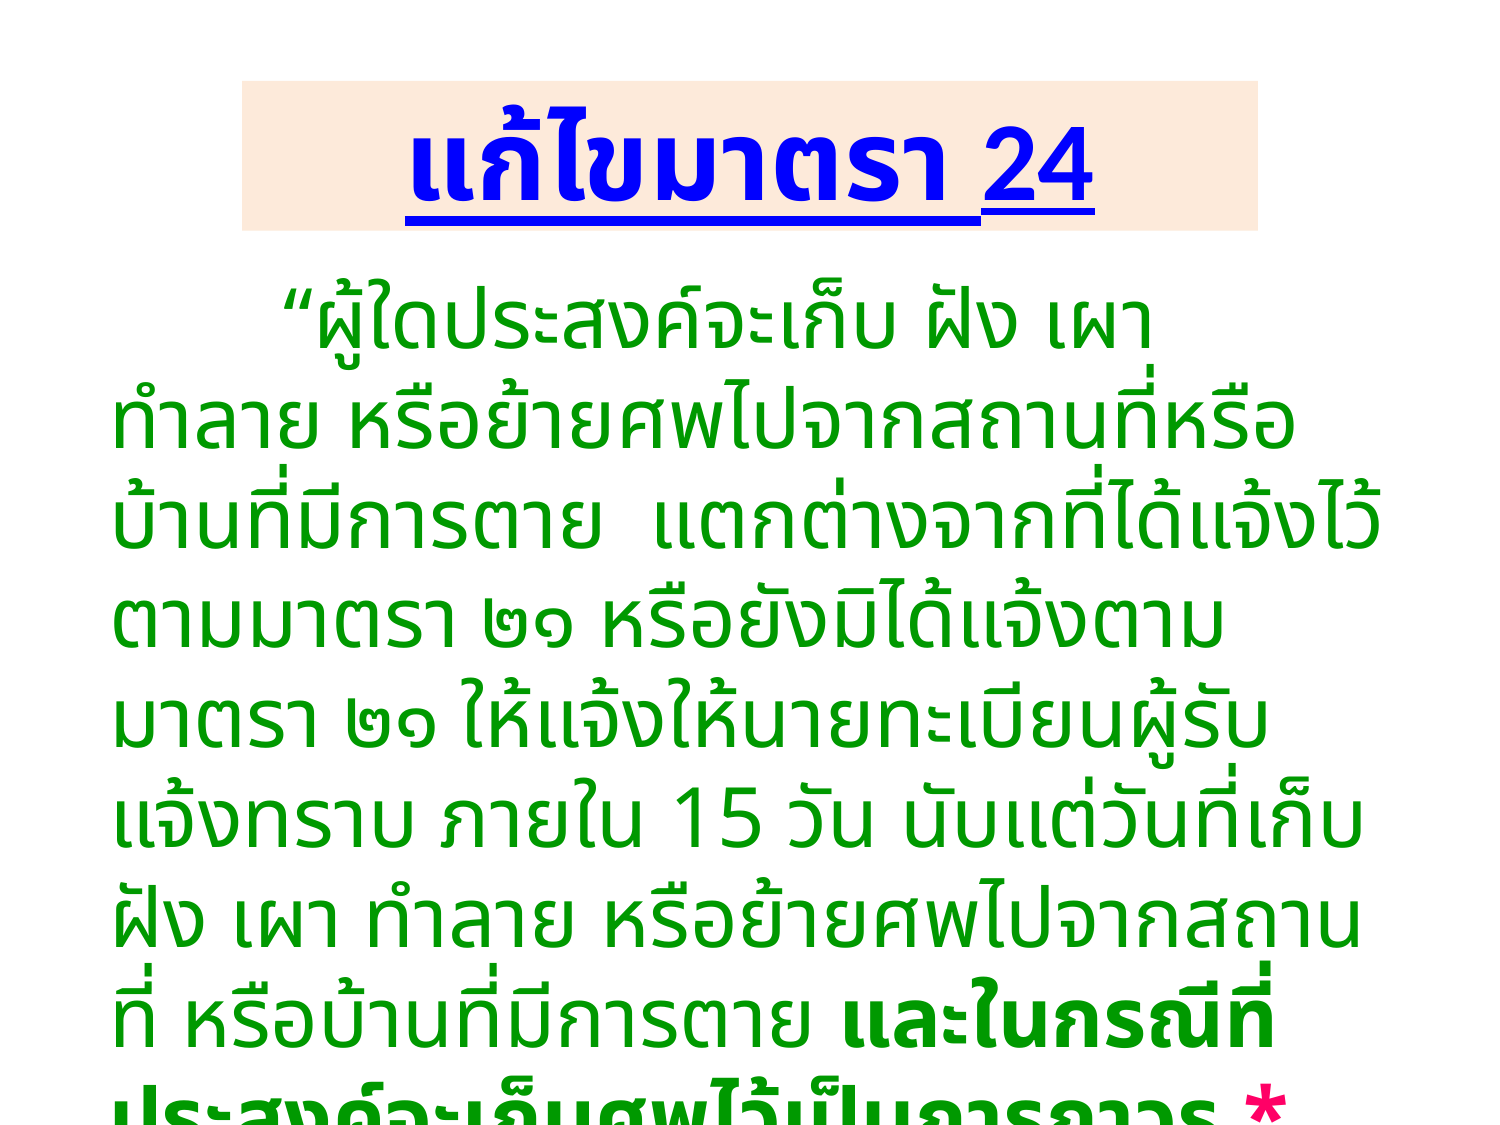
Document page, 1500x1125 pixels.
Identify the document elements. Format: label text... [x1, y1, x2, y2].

text_box “ผู้ใดประสงค์จะเก็บ ฝัง เผา ทำลาย หรือย้ายศพไปจากสถานที่หรือบ้านที่มีการตาย แตกต่างจากที่ได้แจ้งไว้ตามมาตรา ๒๑ หรือยังมิได้แจ้งตามมาตรา ๒๑ ให้แจ้งให้นายทะเบียนผู้รับแจ้งทราบ ภายใน 15 วัน นับแต่วันที่เก็บ ฝัง เผา ทำลาย หรือย้ายศพไปจากสถานที่ หรือบ้านที่มีการตาย และในกรณีที่ประสงค์จะเก็บศพไว้เป็นการถาวร * ให้แจ้งให้นายทะเบียนผู้รับแจ้งทราบภายใน 30 วัน นับแต่วันที่มีการตาย” [94, 257, 1406, 1125]
text_box แก้ไขมาตรา 24 [242, 80, 1258, 231]
